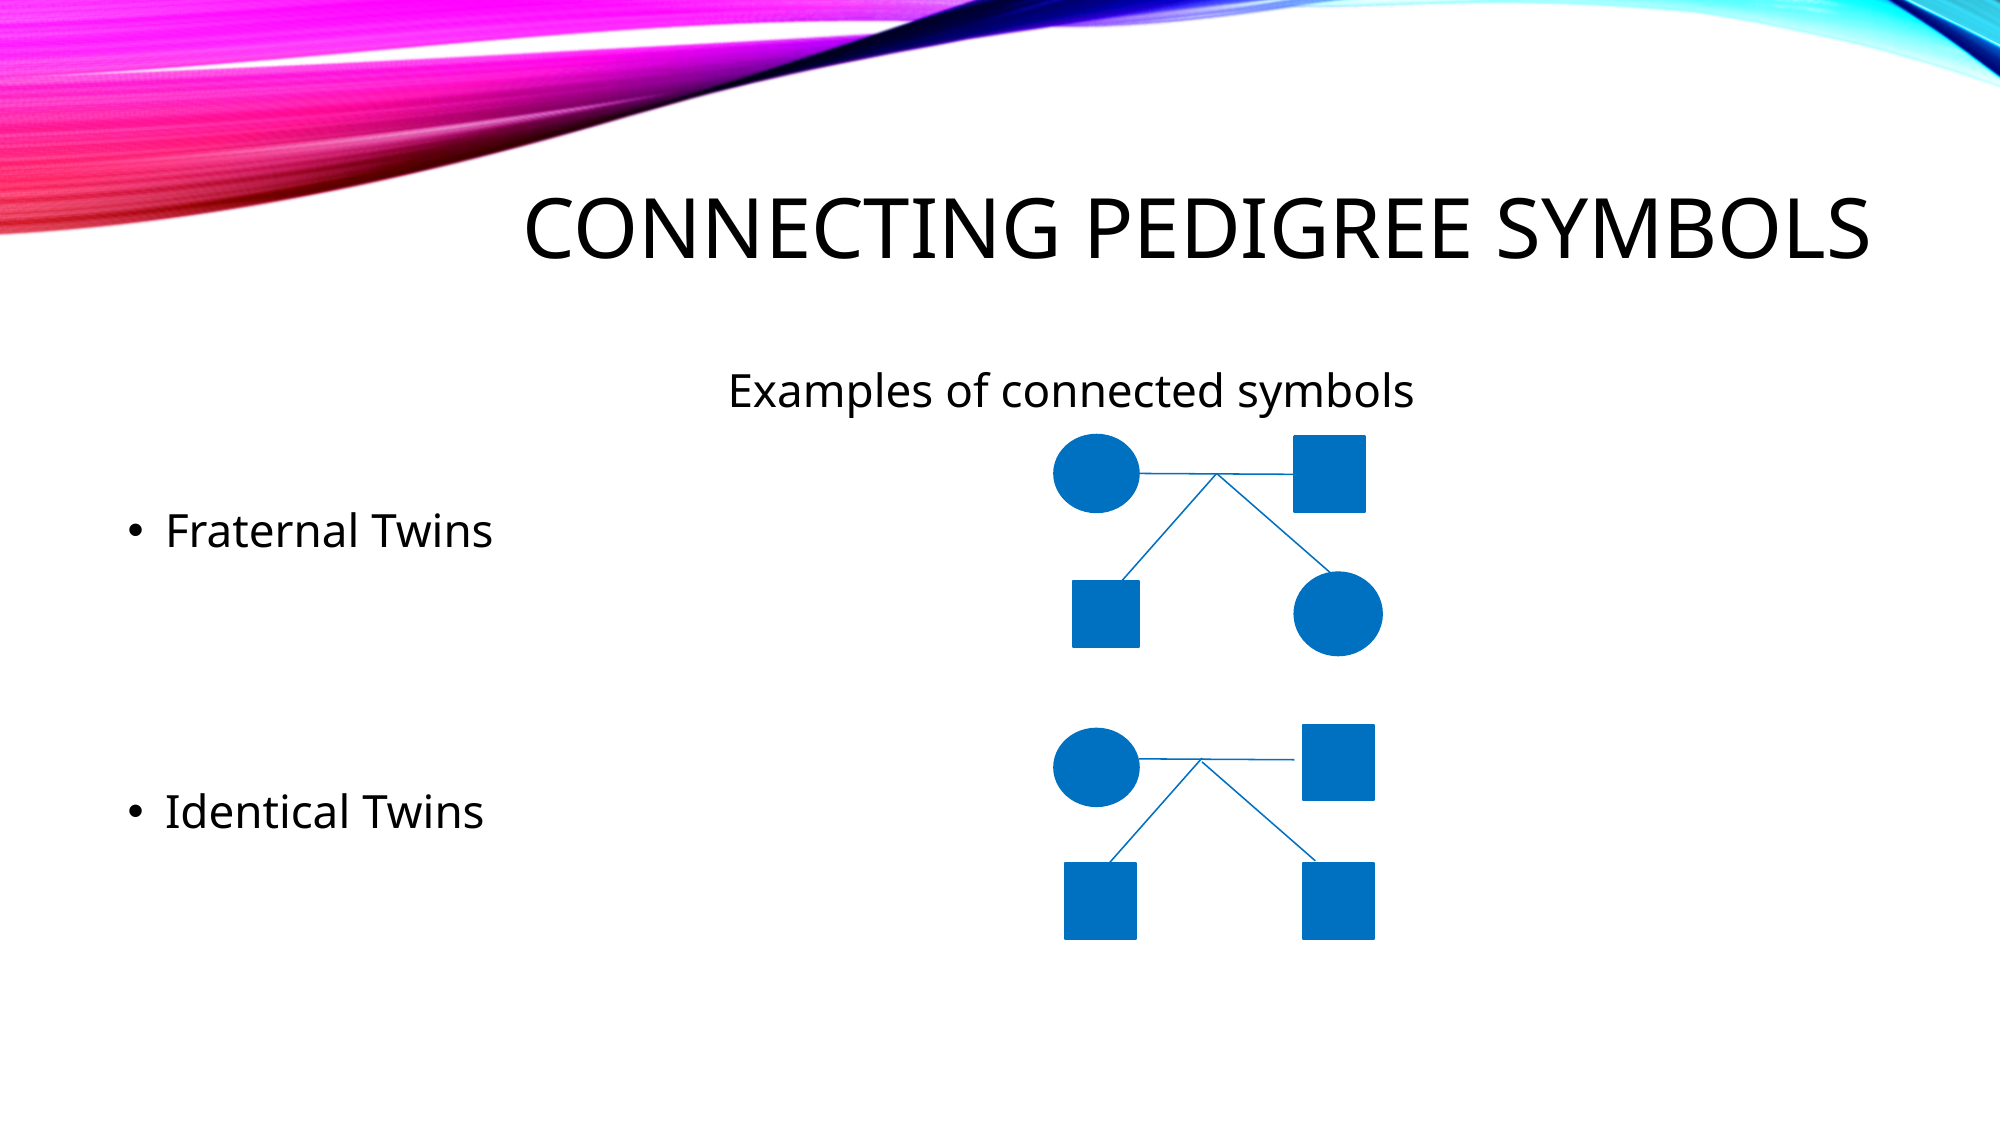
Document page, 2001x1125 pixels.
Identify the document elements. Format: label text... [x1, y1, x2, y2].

text_box [1302, 724, 1375, 801]
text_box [1216, 473, 1331, 573]
text_box [1072, 580, 1140, 648]
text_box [1106, 757, 1203, 866]
picture [0, 0, 2000, 237]
title Connecting pedigree symbols [474, 125, 1888, 338]
text_box [1293, 435, 1366, 513]
picture [1890, 0, 2000, 75]
text_box [1064, 862, 1137, 940]
text_box [1293, 571, 1383, 657]
picture [1910, 0, 2000, 45]
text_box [1201, 761, 1316, 862]
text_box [1121, 473, 1217, 582]
list Examples of connected symbols Fraternal Twins Identical Twins [112, 360, 1888, 1021]
text_box [1053, 433, 1140, 514]
text_box [1302, 862, 1375, 940]
text_box [1053, 727, 1139, 808]
